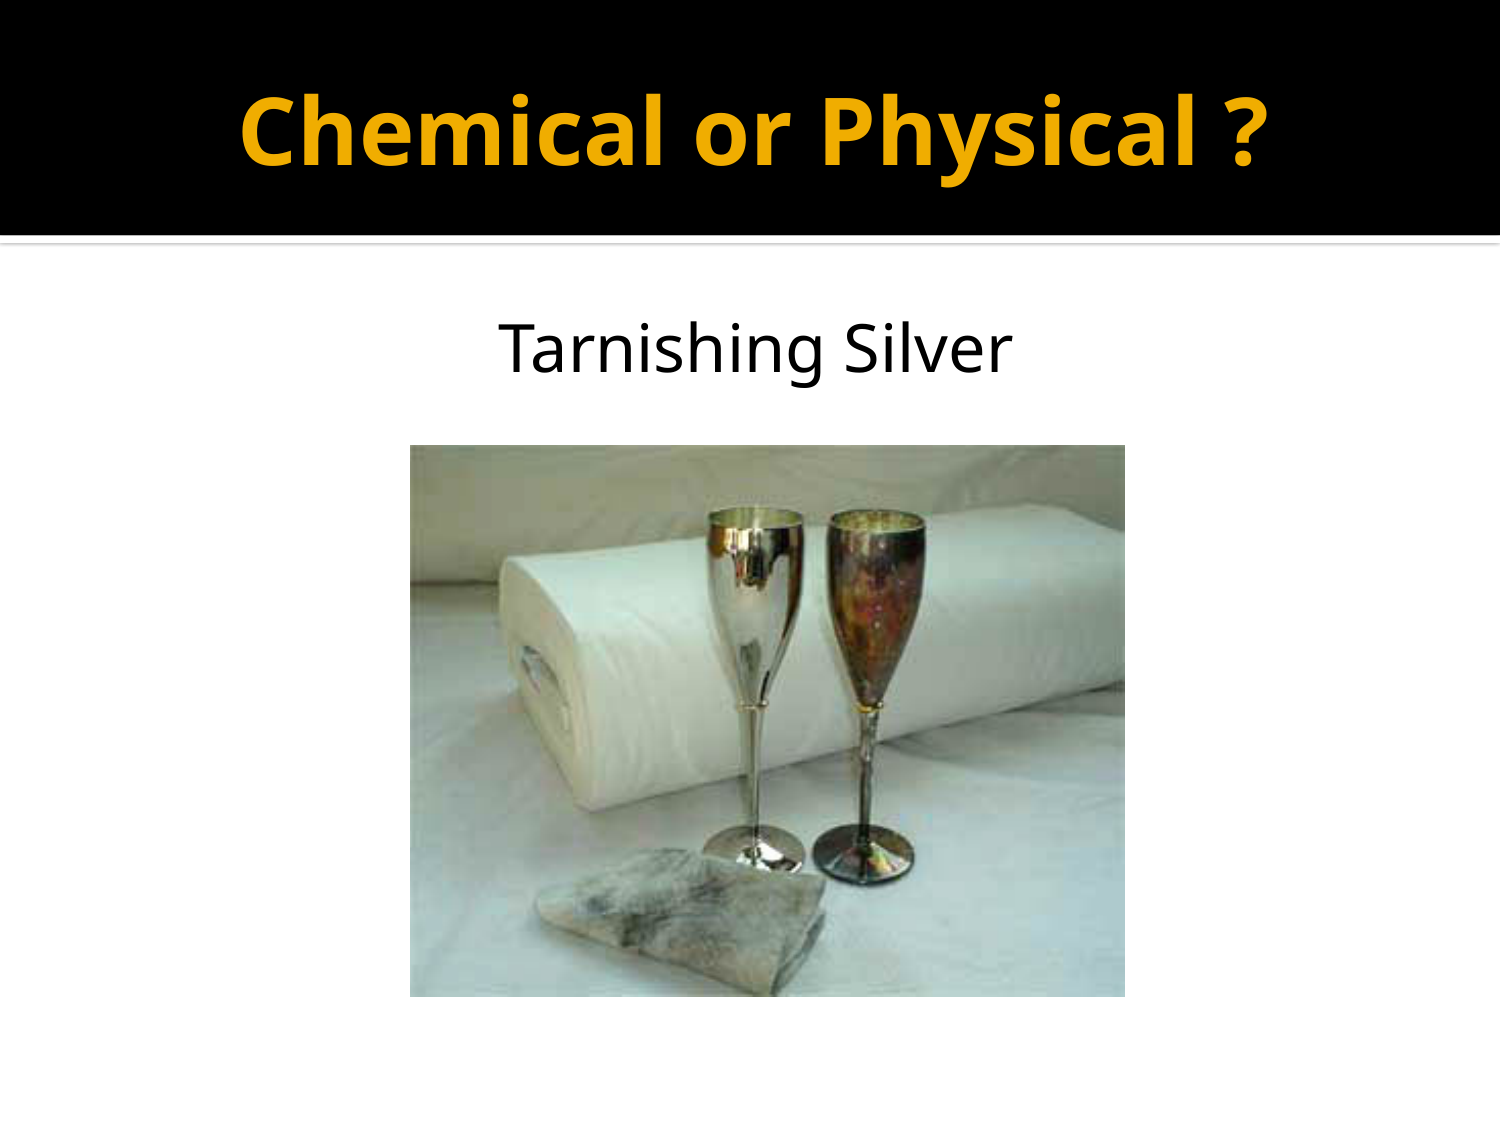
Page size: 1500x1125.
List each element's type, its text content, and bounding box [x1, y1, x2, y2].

picture [410, 445, 1125, 997]
title Chemical or Physical ? [75, 25, 1425, 231]
list Tarnishing Silver [75, 291, 1425, 1050]
